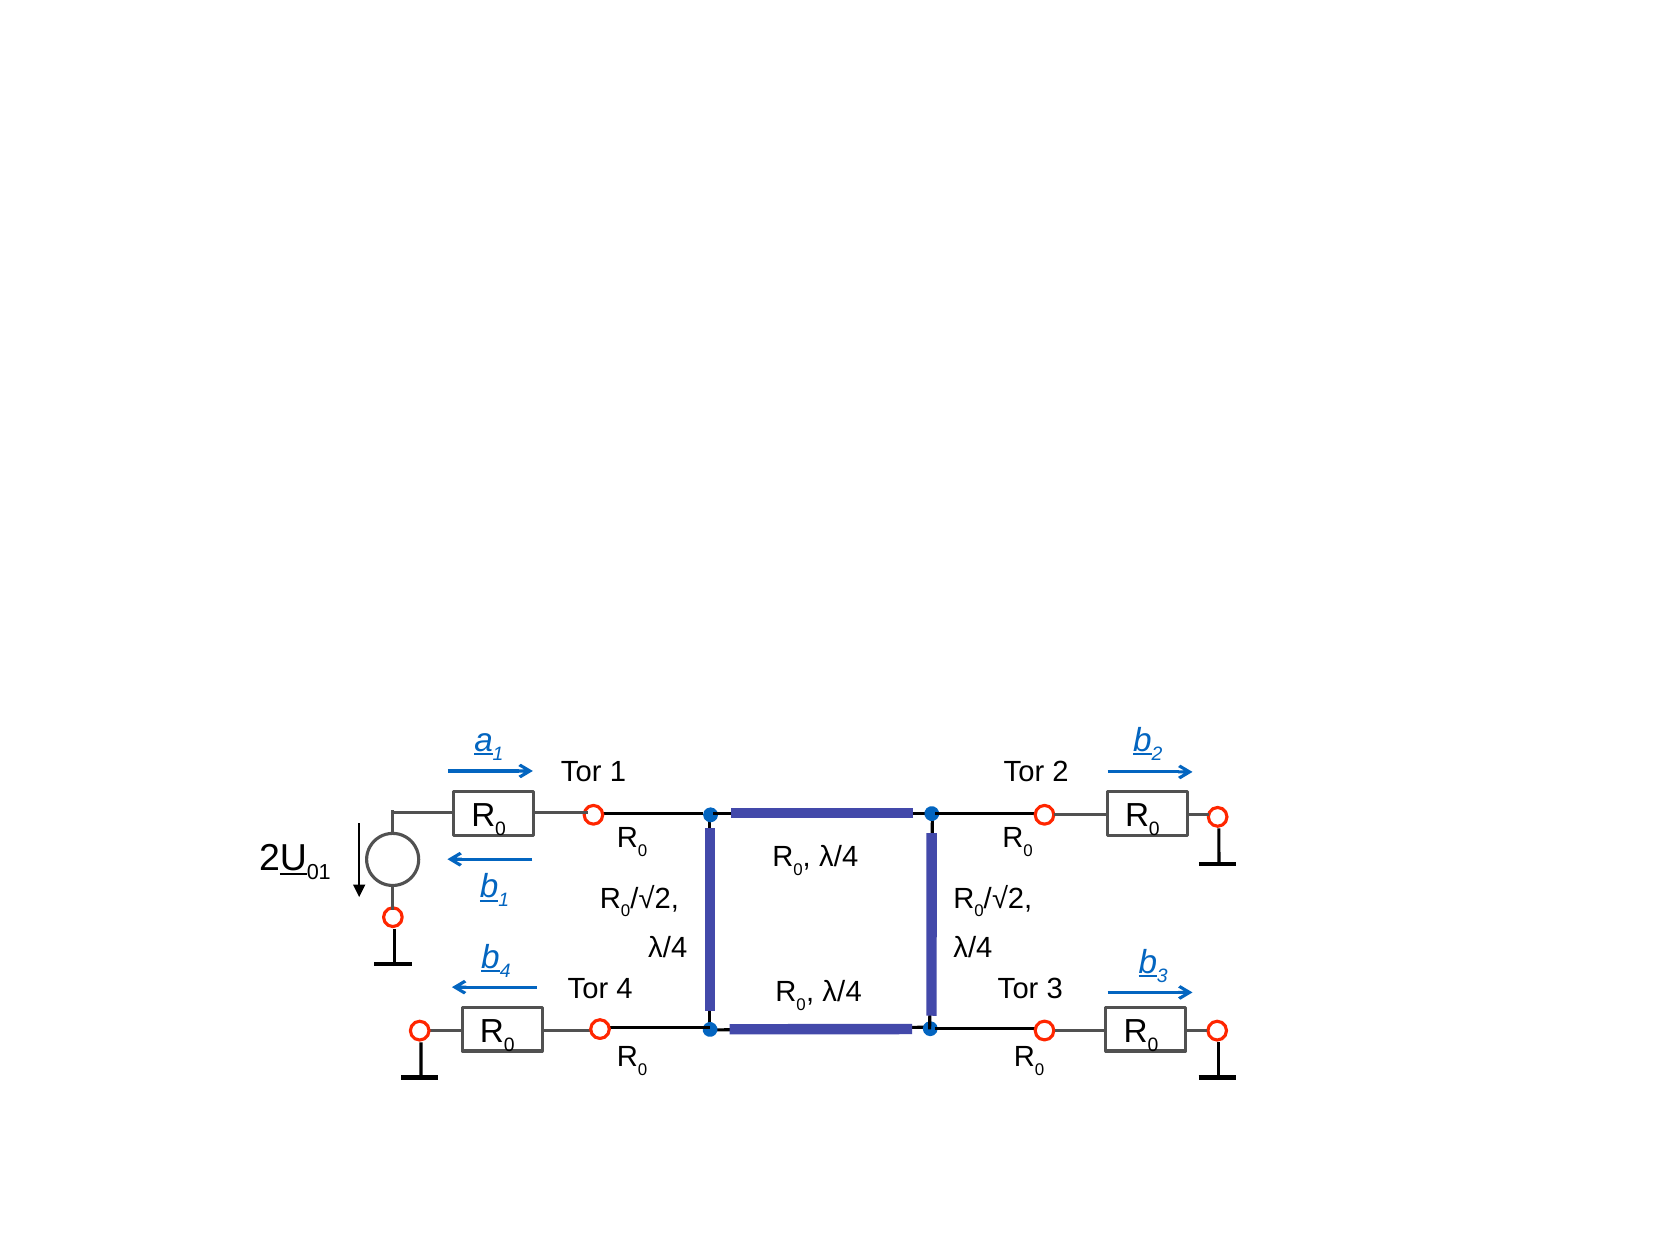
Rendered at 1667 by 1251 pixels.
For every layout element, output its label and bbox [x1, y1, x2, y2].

text_box [243, 709, 1237, 1087]
